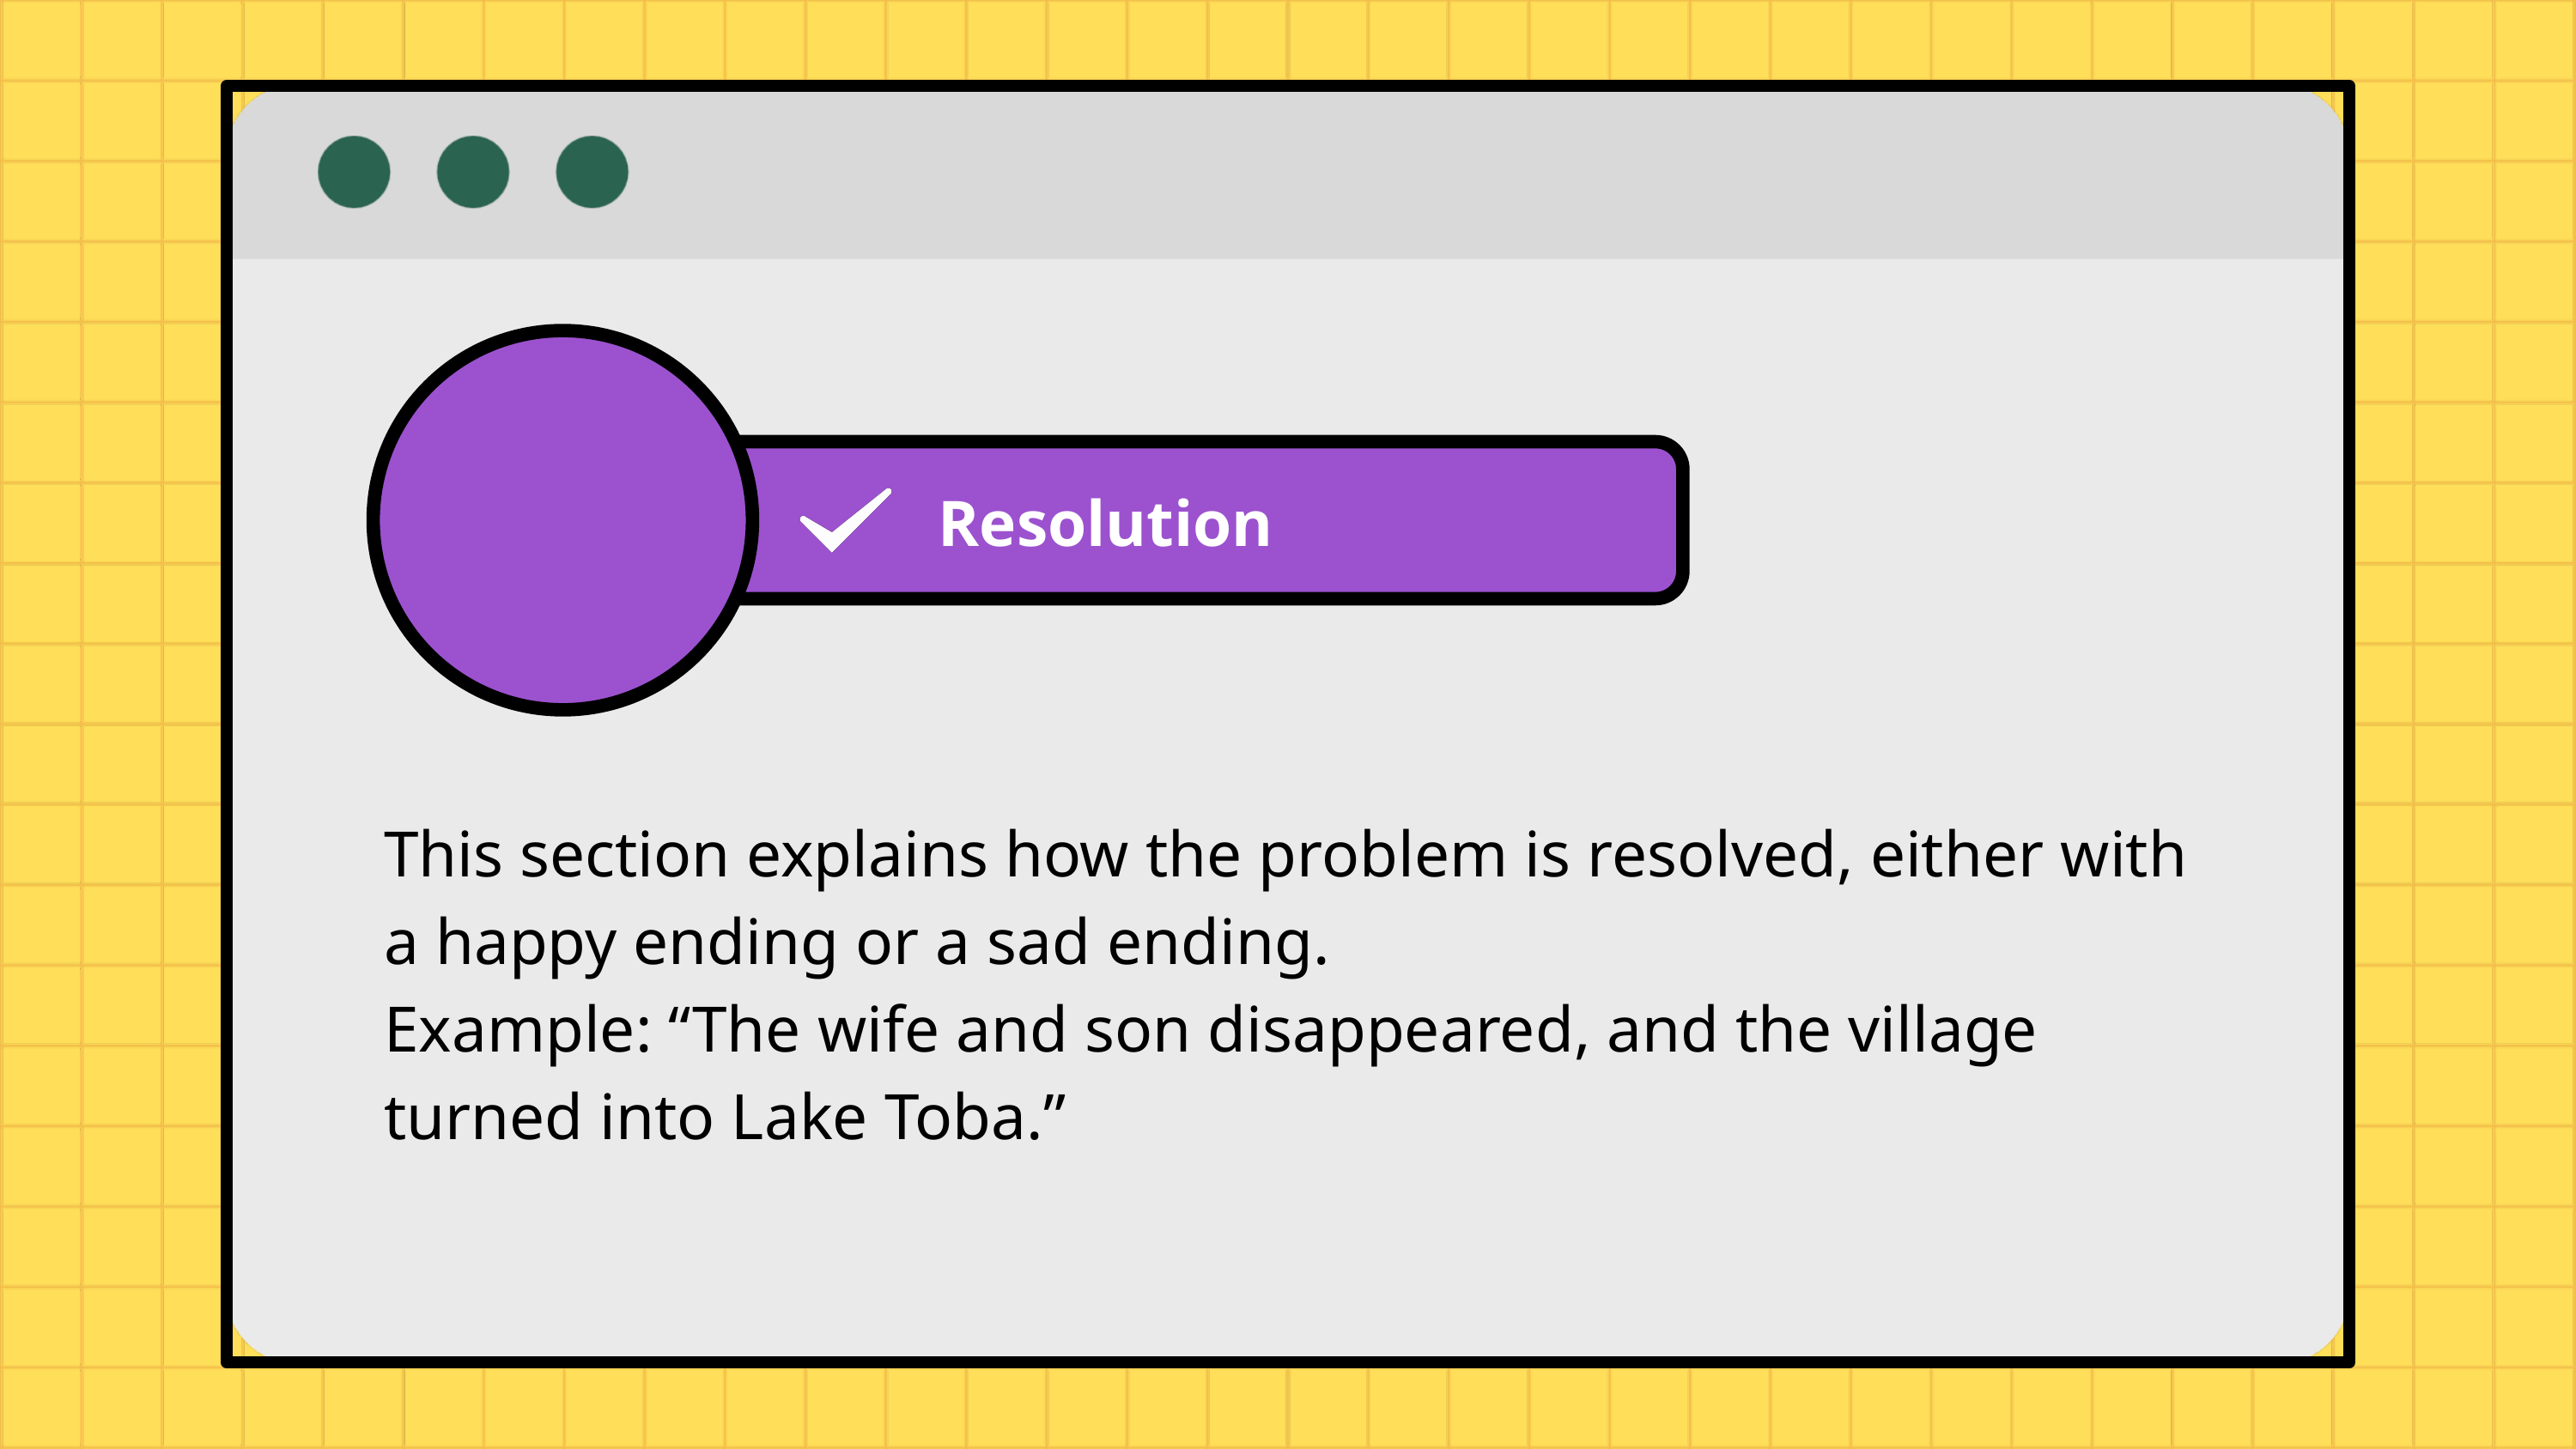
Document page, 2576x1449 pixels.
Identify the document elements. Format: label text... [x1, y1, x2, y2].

text_box [0, 0, 2576, 1449]
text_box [756, 441, 1684, 599]
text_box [373, 330, 753, 711]
text_box [227, 86, 2349, 1363]
text_box This section explains how the problem is resolved, either with a happy ending or a sad ending. Example: “The wife and son disappeared, and the village turned into Lake Toba.” [384, 713, 2208, 1240]
